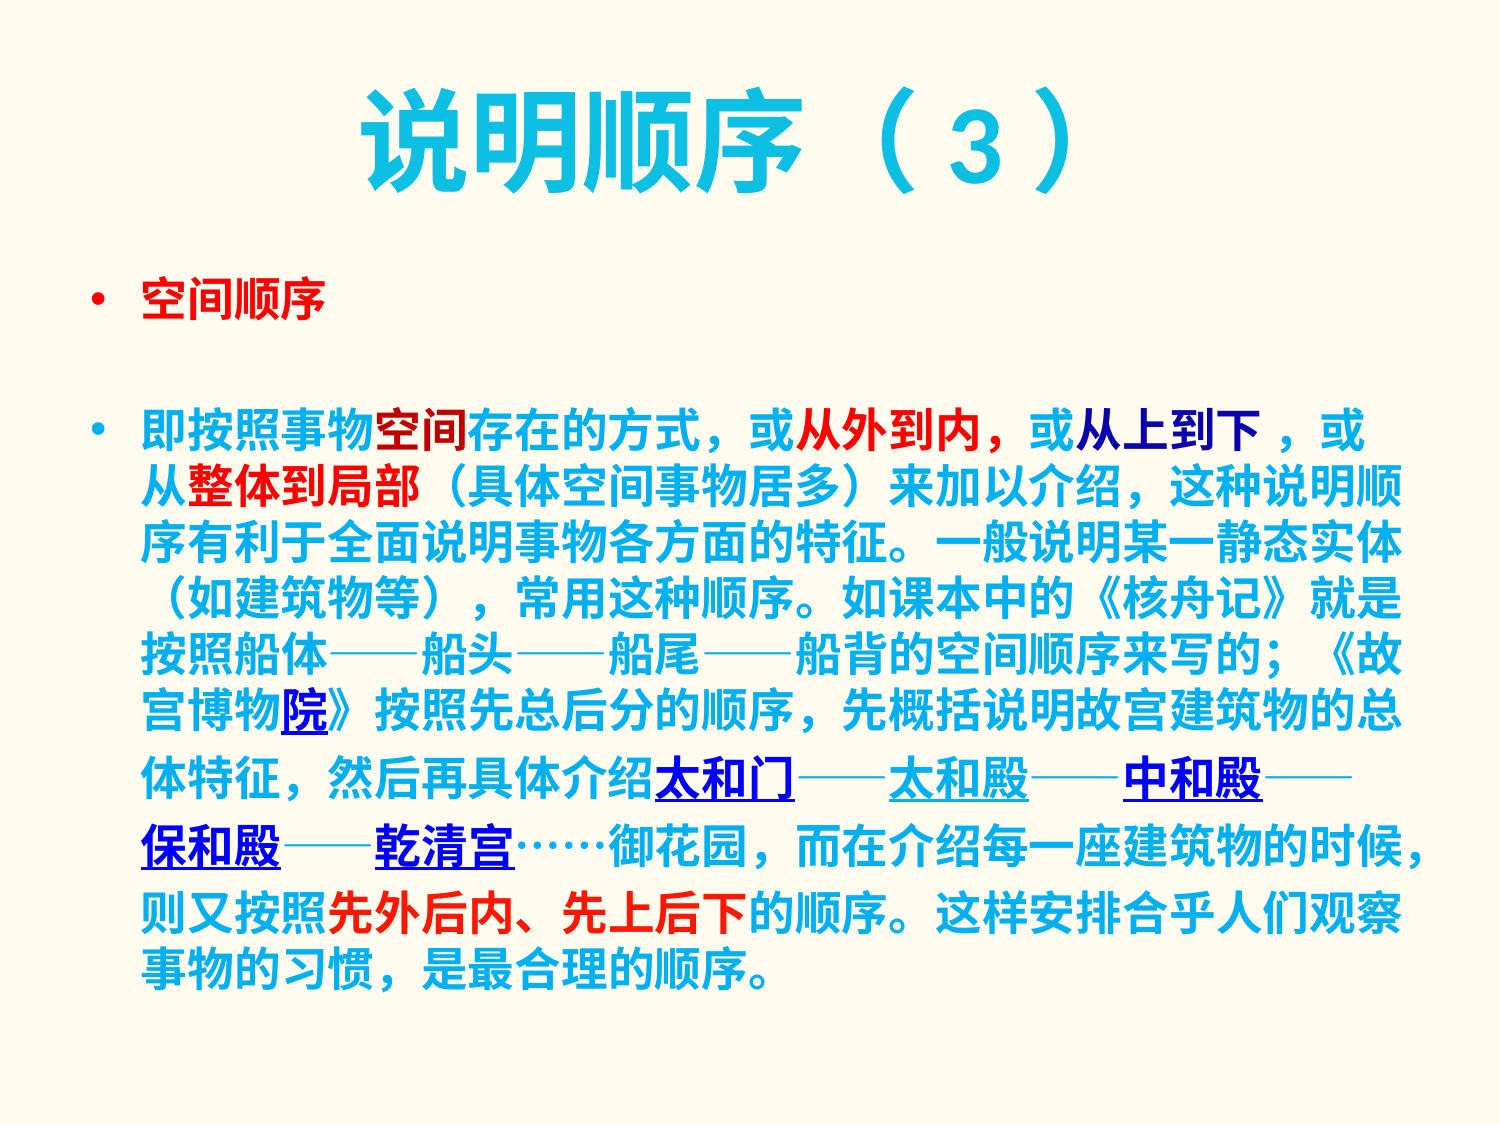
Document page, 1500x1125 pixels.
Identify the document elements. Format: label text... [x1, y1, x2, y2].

list 空间顺序 即按照事物空间存在的方式，或从外到内，或从上到下 ，或从整体到局部（具体空间事物居多）来加以介绍，这种说明顺序有利于全面说明事物各方面的特征。一般说明某一静态实体（如建筑物等），常用这种顺序。如课本中的《核舟记》就是按照船体――船头――船尾――船背的空间顺序来写的；《故宫博物院》按照先总后分的顺序，先概括说明故宫建筑物的总体特征，然后再具体介绍太和门――太和殿――中和殿――保和殿――乾清宫……御花园，而在介绍每一座建筑物的时候，则又按照先外后内、先上后下的顺序。这样安排合乎人们观察事物的习惯，是最合理的顺序。 [75, 262, 1425, 1005]
title 说明顺序（3） [75, 45, 1425, 233]
